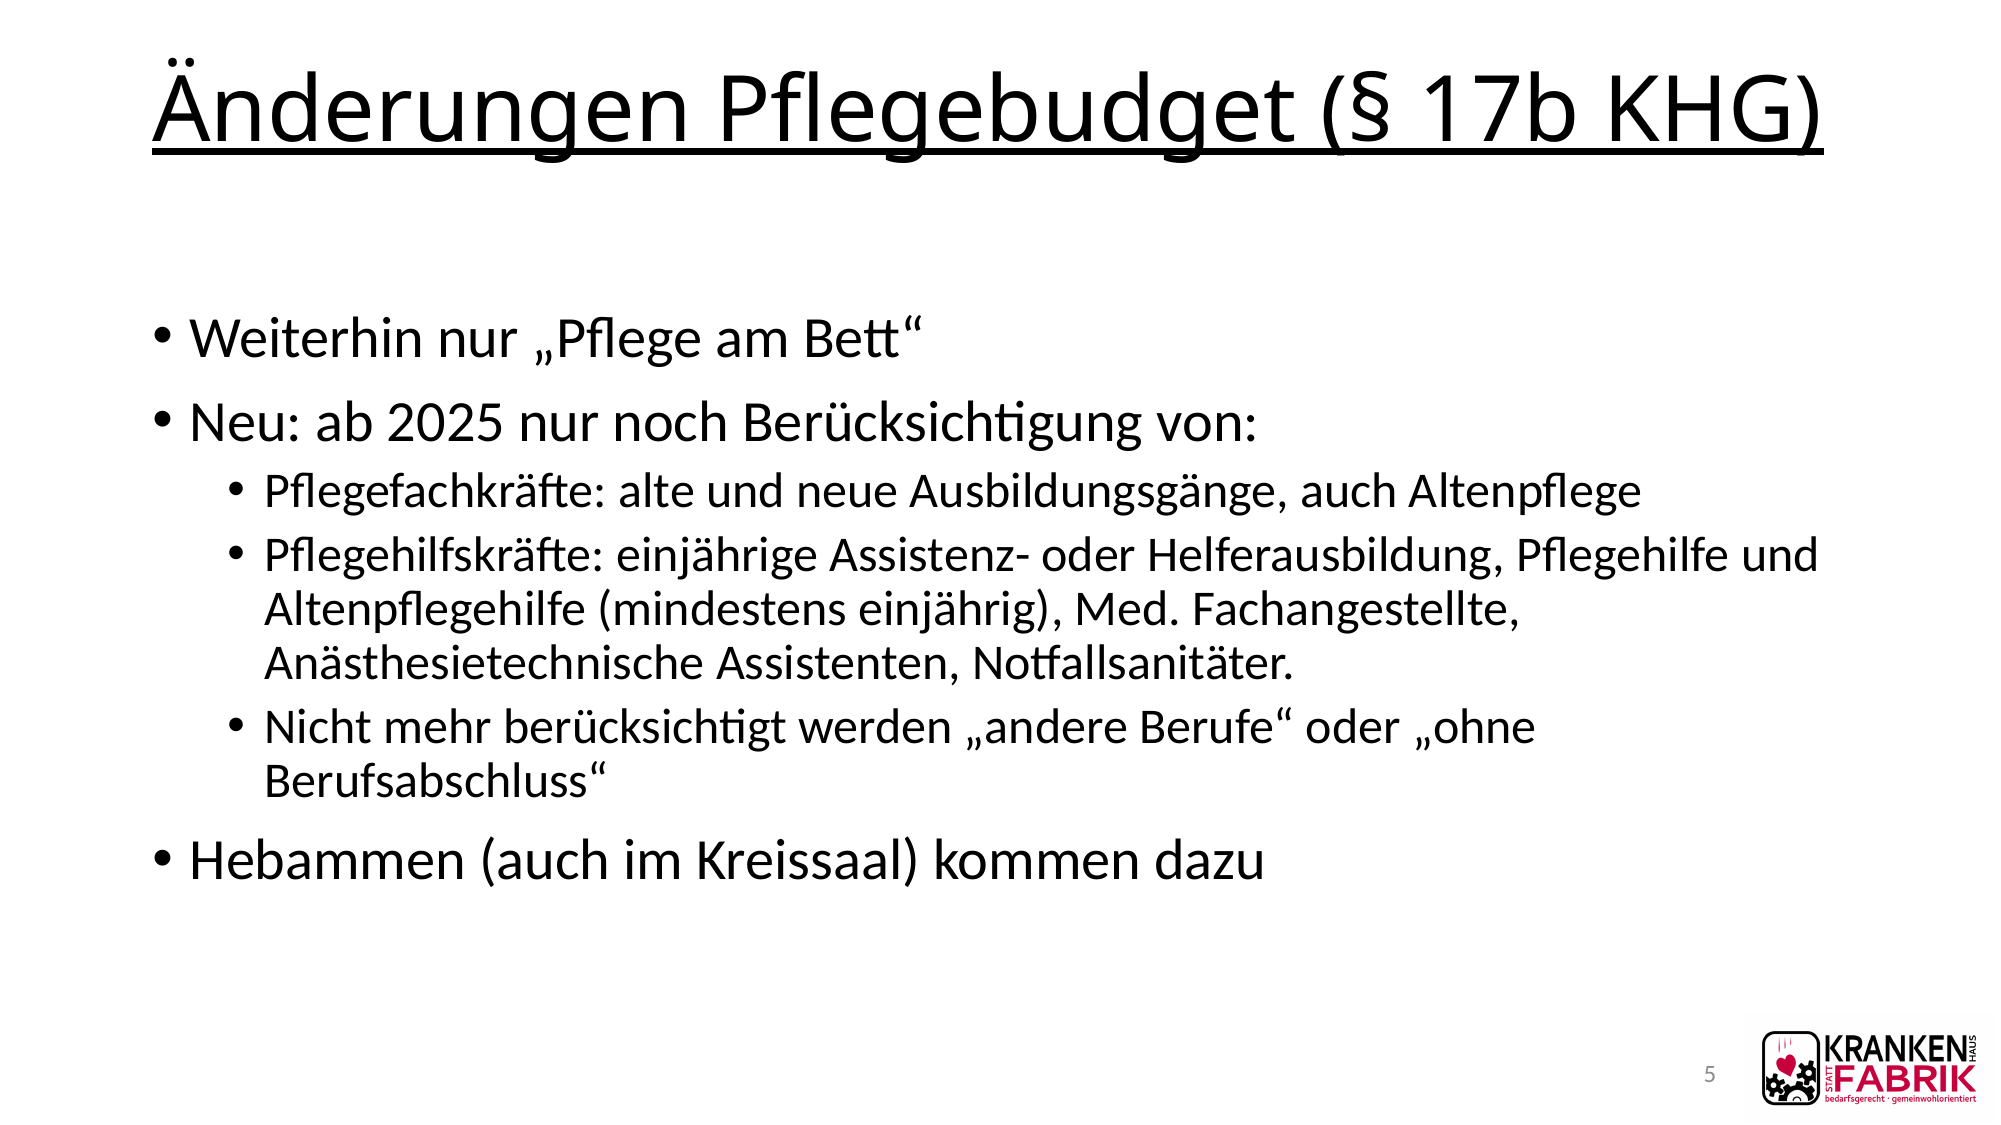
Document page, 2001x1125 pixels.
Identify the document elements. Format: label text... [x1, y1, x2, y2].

picture [1744, 1013, 1994, 1123]
title Änderungen Pflegebudget (§ 17b KHG) [137, 3, 1863, 221]
slide_number 5 [1281, 1042, 1731, 1103]
list Weiterhin nur „Pflege am Bett“ Neu: ab 2025 nur noch Berücksichtigung von: Pflegefachkräfte: alte und neue Ausbildungsgänge, auch Altenpflege Pflegehilfskräfte: einjährige Assistenz- oder Helferausbildung, Pflegehilfe und Altenpflegehilfe (mindestens einjährig), Med. Fachangestellte, Anästhesietechnische Assistenten, Notfallsanitäter. Nicht mehr berücksichtigt werden „andere Berufe“ oder „ohne Berufsabschluss“ Hebammen (auch im Kreissaal) kommen dazu [137, 299, 1863, 1014]
